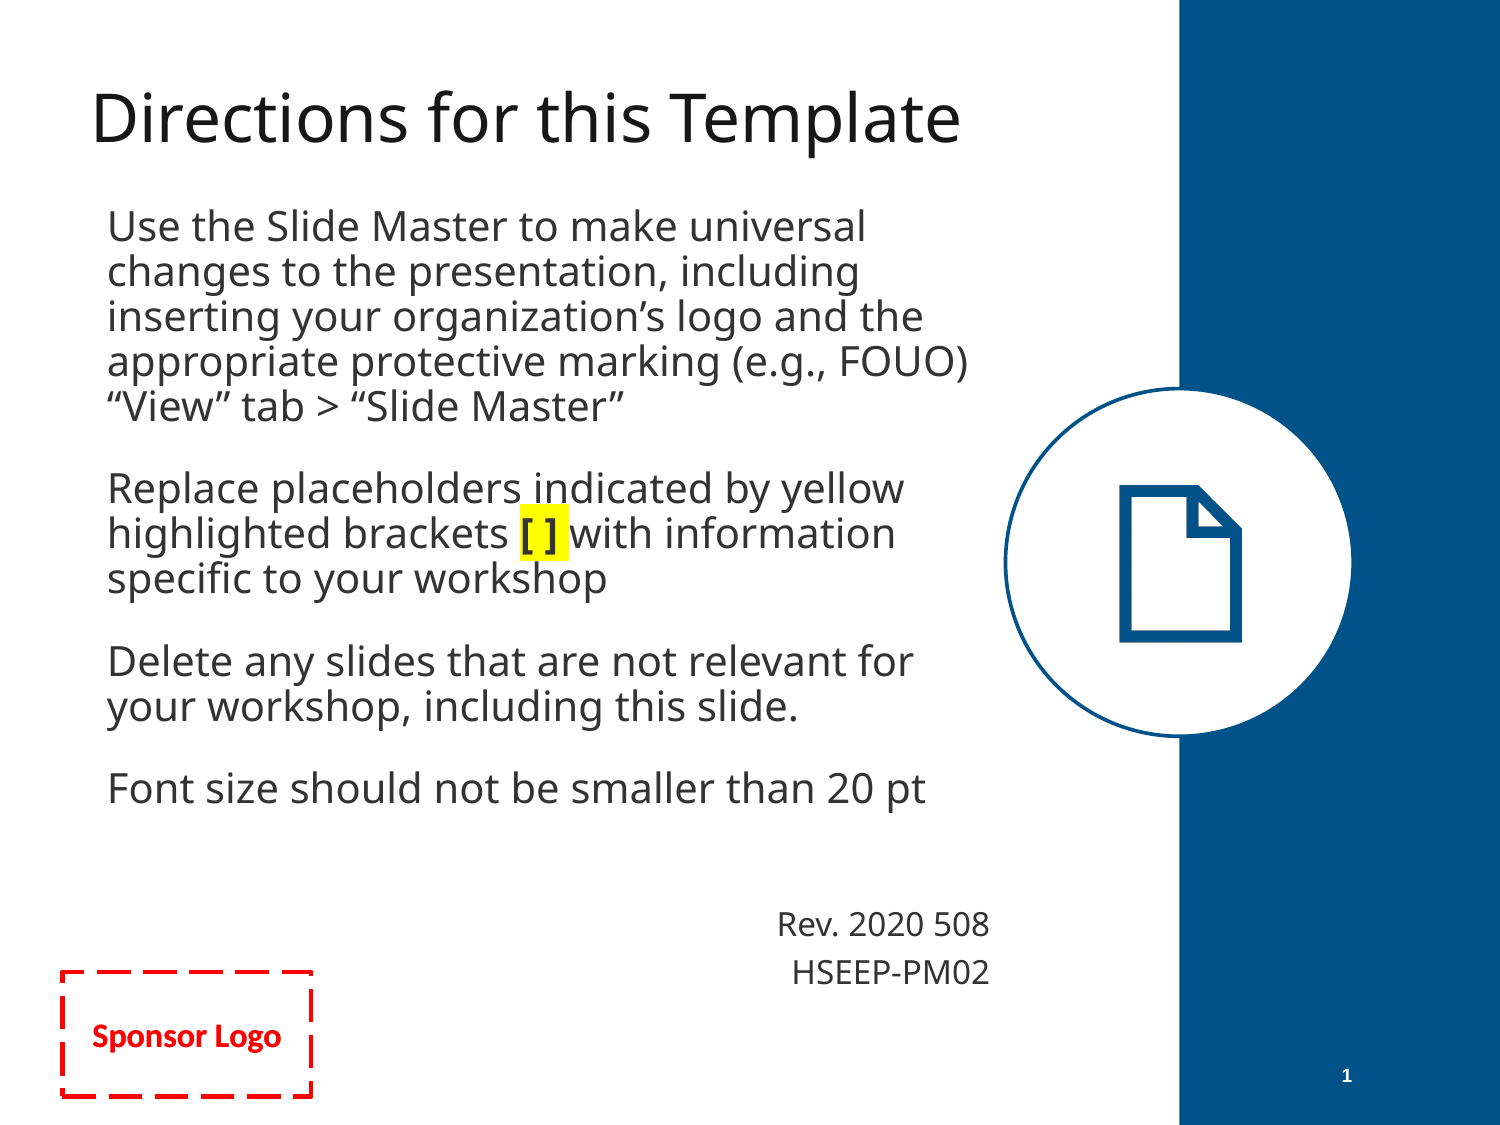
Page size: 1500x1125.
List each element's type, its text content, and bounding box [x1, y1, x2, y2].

slide_number 1 [1242, 1052, 1368, 1098]
picture [1086, 469, 1275, 658]
text_box [1177, 0, 1500, 1125]
text_box [1003, 386, 1356, 739]
title Directions for this Template [75, 33, 1046, 197]
list Use the Slide Master to make universal changes to the presentation, including inserting your organization’s logo and the appropriate protective marking (e.g., FOUO) “View” tab > “Slide Master” Replace placeholders indicated by yellow highlighted brackets [ ] with information specific to your workshop Delete any slides that are not relevant for your workshop, including this slide. Font size should not be smaller than 20 pt Rev. 2020 508 HSEEP-PM02 [91, 197, 1006, 1000]
